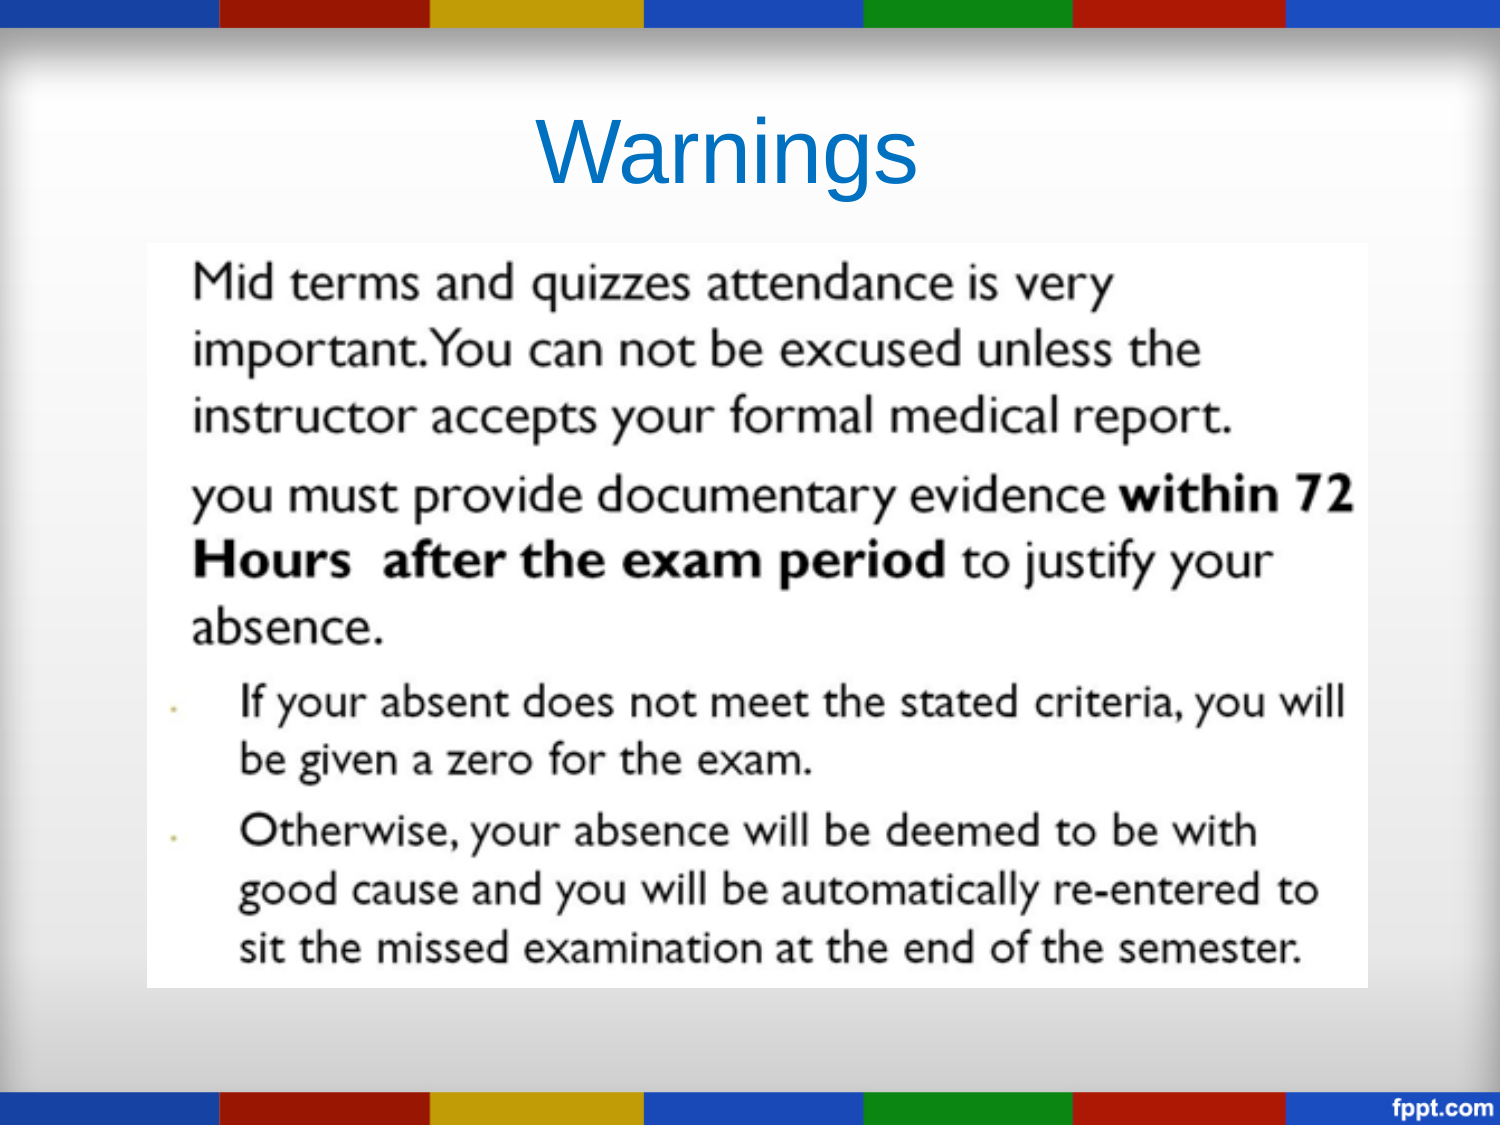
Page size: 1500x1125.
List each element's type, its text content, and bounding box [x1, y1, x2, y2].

title Warnings [52, 66, 1404, 228]
picture [0, 0, 1500, 1125]
